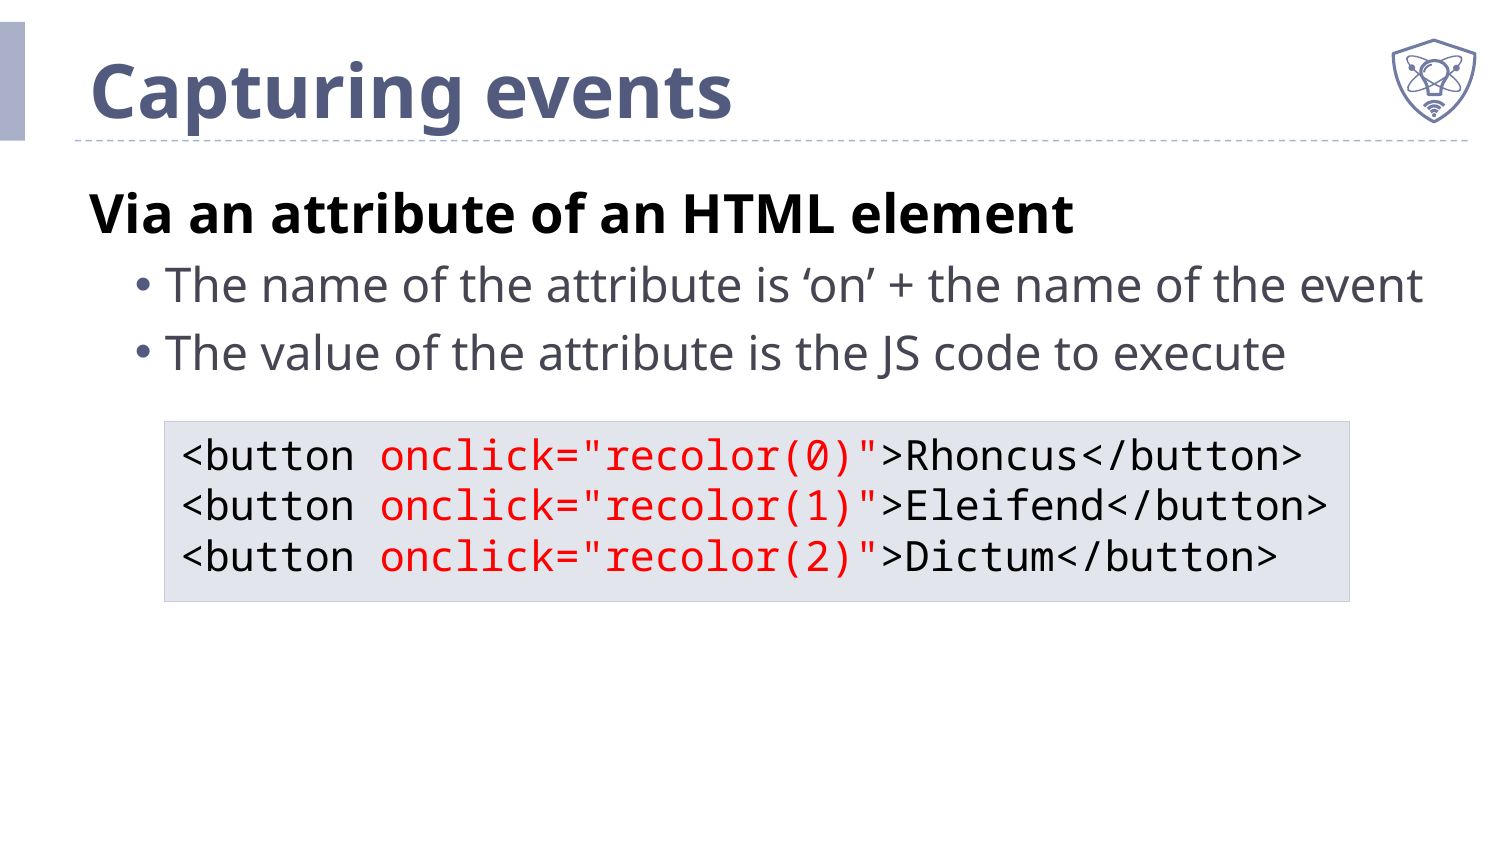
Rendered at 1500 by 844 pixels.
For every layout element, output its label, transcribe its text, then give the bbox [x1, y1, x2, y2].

title Capturing events [75, 18, 1475, 141]
text_box <button onclick="recolor(0)">Rhoncus</button> <button onclick="recolor(1)">Eleifend</button> <button onclick="recolor(2)">Dictum</button> [164, 421, 1350, 602]
list Via an attribute of an HTML element The name of the attribute is ‘on’ + the name of the event The value of the attribute is the JS code to execute [75, 171, 1475, 835]
